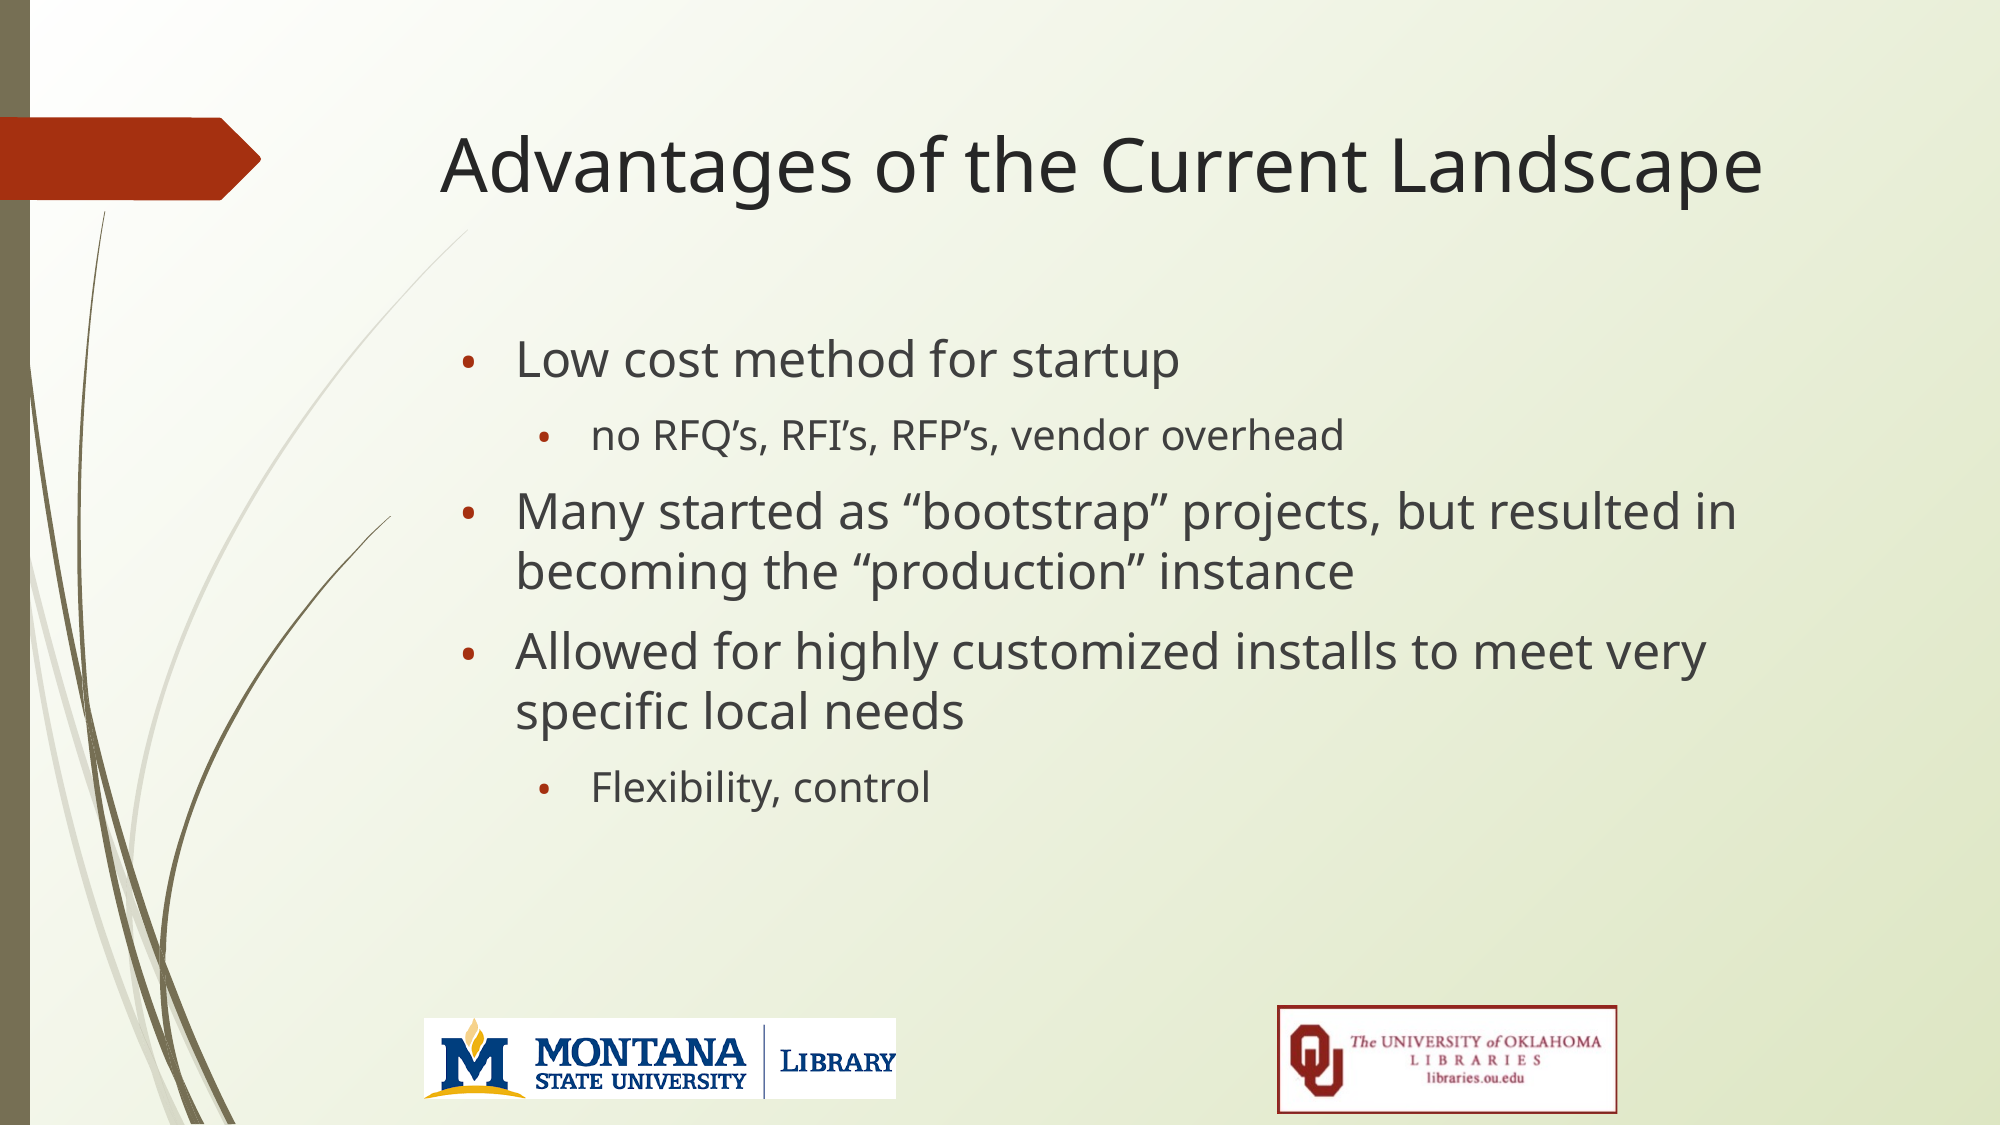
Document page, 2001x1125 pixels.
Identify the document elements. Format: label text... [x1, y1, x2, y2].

title Advantages of the Current Landscape [425, 102, 1888, 312]
picture [1277, 1005, 1618, 1114]
list Low cost method for startup no RFQ’s, RFI’s, RFP’s, vendor overhead Many started as “bootstrap” projects, but resulted in becoming the “production” instance Allowed for highly customized installs to meet very specific local needs Flexibility, control [425, 312, 1888, 933]
picture [424, 1018, 896, 1099]
